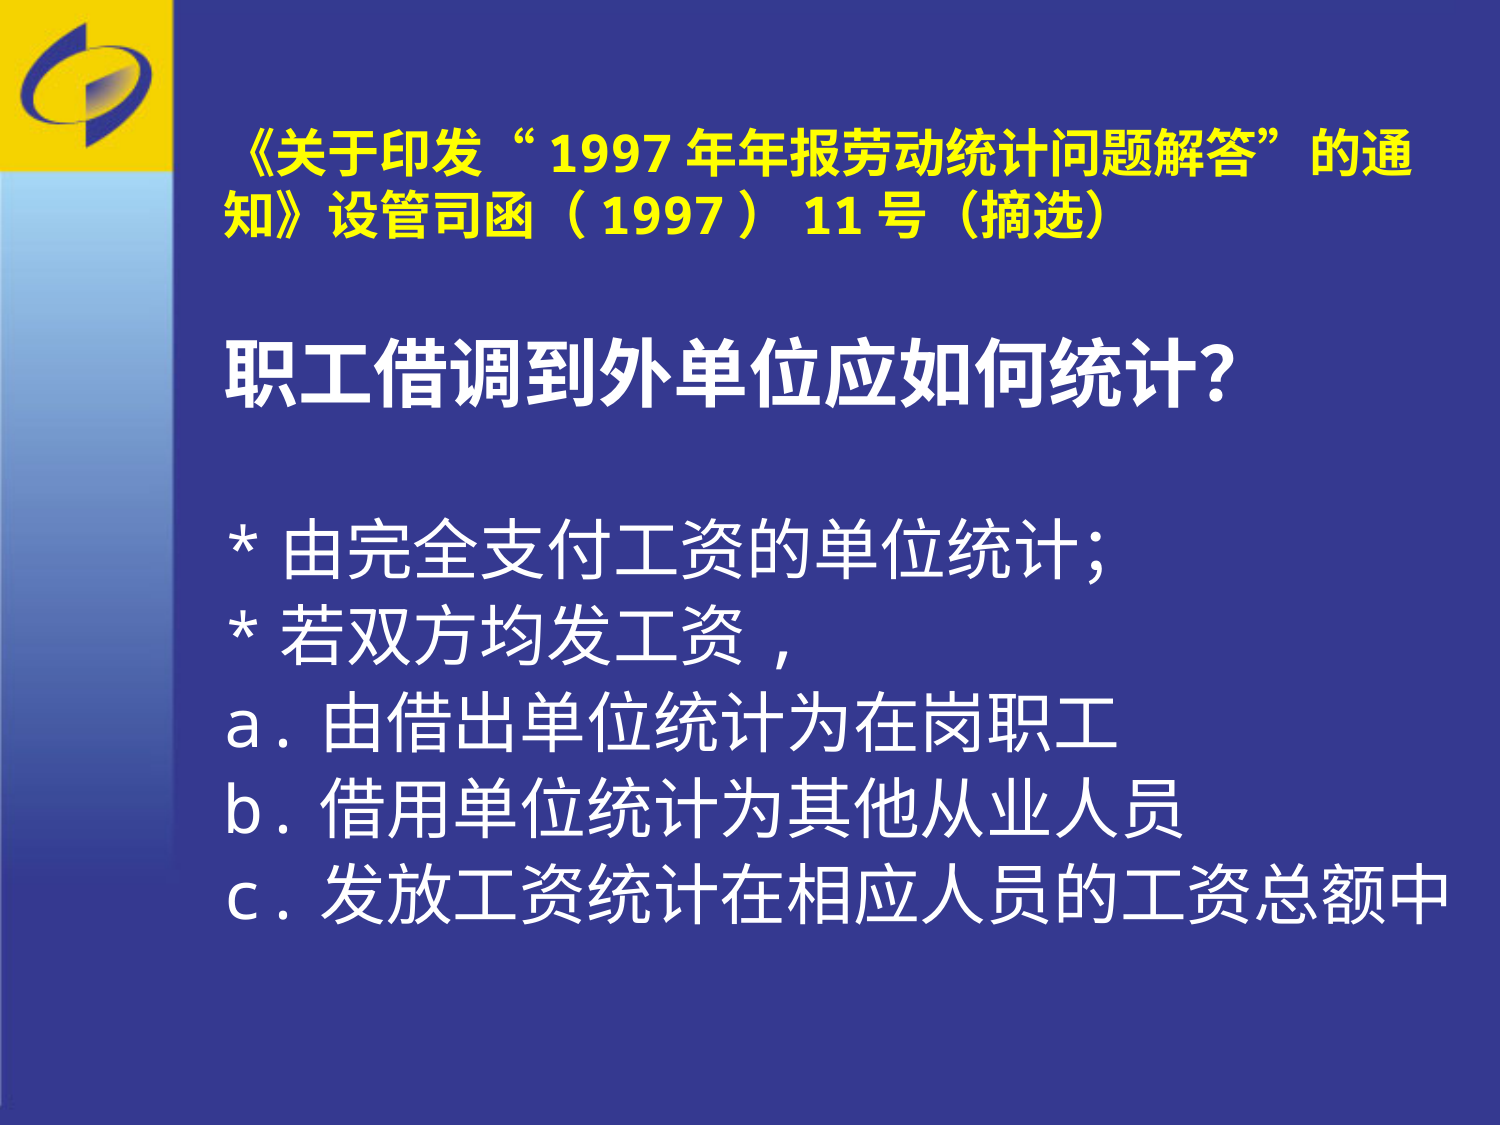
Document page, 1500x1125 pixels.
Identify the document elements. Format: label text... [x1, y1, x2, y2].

list 《关于印发“1997年年报劳动统计问题解答”的通知》设管司函（1997）11号（摘选） 职工借调到外单位应如何统计？ *由完全支付工资的单位统计； *若双方均发工资, a.由借出单位统计为在岗职工 b.借用单位统计为其他从业人员 c.发放工资统计在相应人员的工资总额中 [208, 112, 1476, 944]
picture [0, 0, 1500, 1125]
